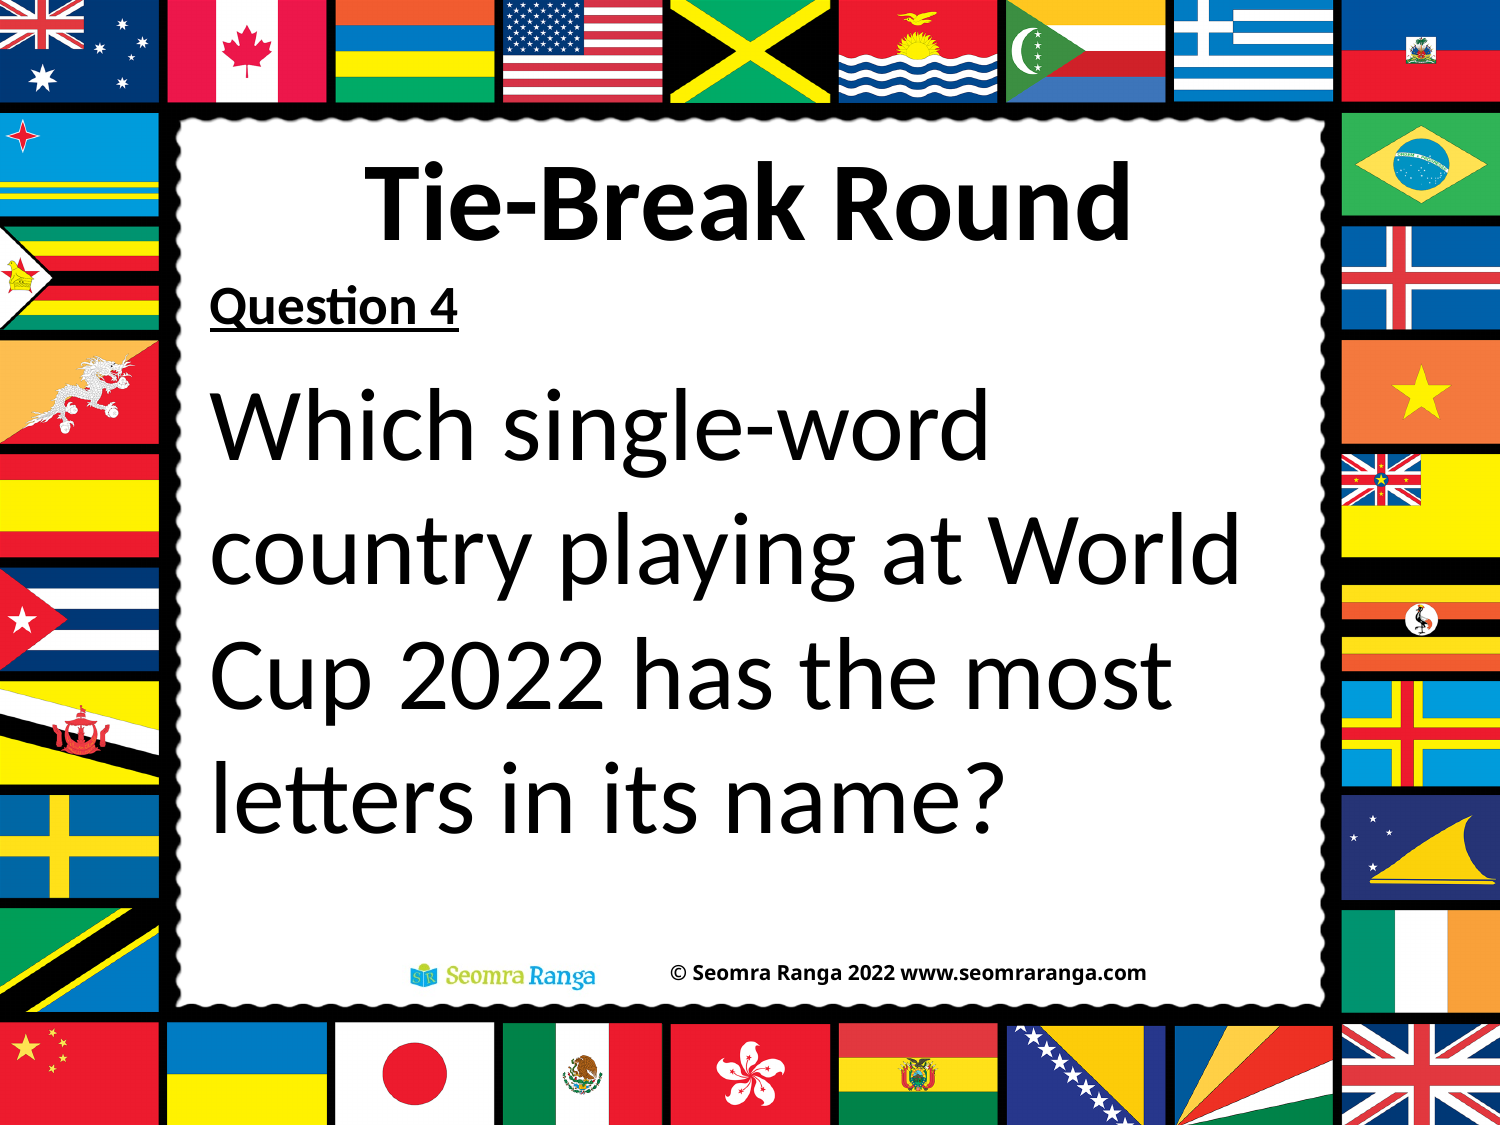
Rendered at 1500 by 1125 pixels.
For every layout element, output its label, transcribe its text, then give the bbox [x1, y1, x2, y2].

picture [0, 0, 1500, 1125]
text_box © Seomra Ranga 2022 www.seomraranga.com [631, 953, 1187, 993]
picture [10, 122, 36, 150]
title Tie-Break Round [183, 101, 1317, 290]
list Question 4 Which single-word country playing at World Cup 2022 has the most letters in its name? [194, 261, 1306, 953]
